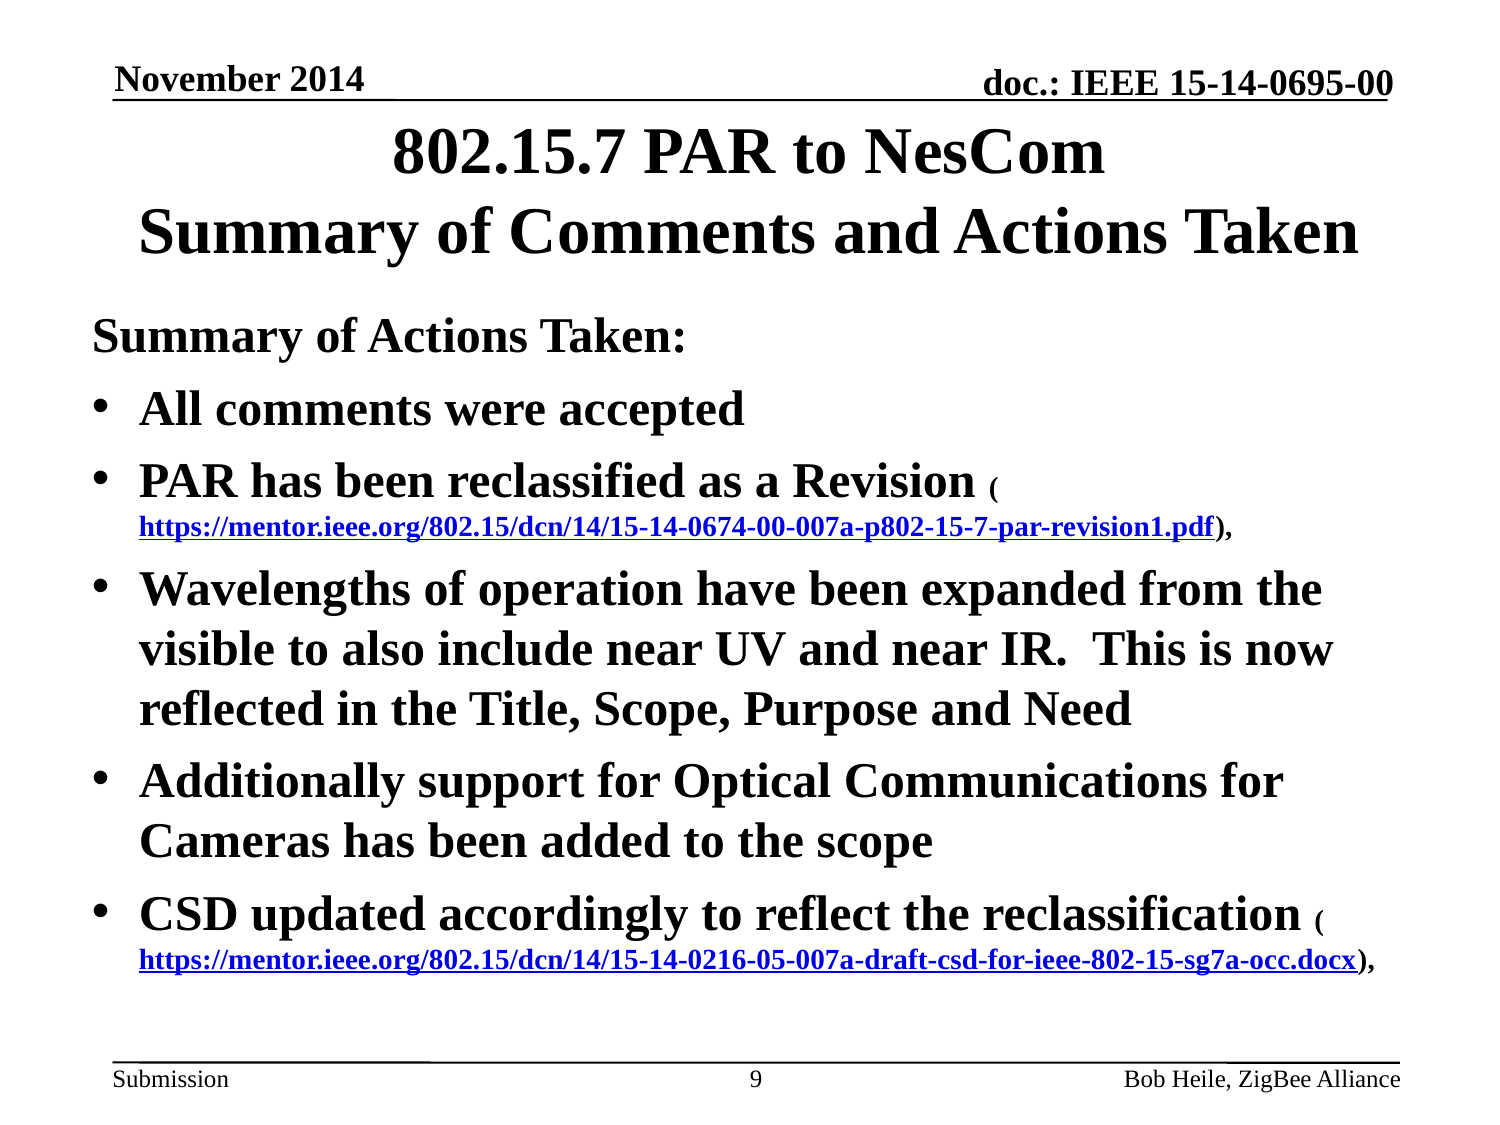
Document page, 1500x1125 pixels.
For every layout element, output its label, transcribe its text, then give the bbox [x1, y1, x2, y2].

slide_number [114, 54, 423, 100]
footer Bob Heile, ZigBee Alliance [878, 1061, 1402, 1093]
title 802.15.7 PAR to NesCom Summary of Comments and Actions Taken [112, 99, 1388, 275]
slide_number 9 [712, 1061, 800, 1123]
list Summary of Actions Taken: All comments were accepted PAR has been reclassified as a Revision (https://mentor.ieee.org/802.15/dcn/14/15-14-0674-00-007a-p802-15-7-par-revision1.pdf), Wavelengths of operation have been expanded from the visible to also include near UV and near IR. This is now reflected in the Title, Scope, Purpose and Need Additionally support for Optical Communications for Cameras has been added to the scope CSD updated accordingly to reflect the reclassification (https://mentor.ieee.org/802.15/dcn/14/15-14-0216-05-007a-draft-csd-for-ieee-802-15-sg7a-occ.docx), [76, 294, 1427, 1038]
